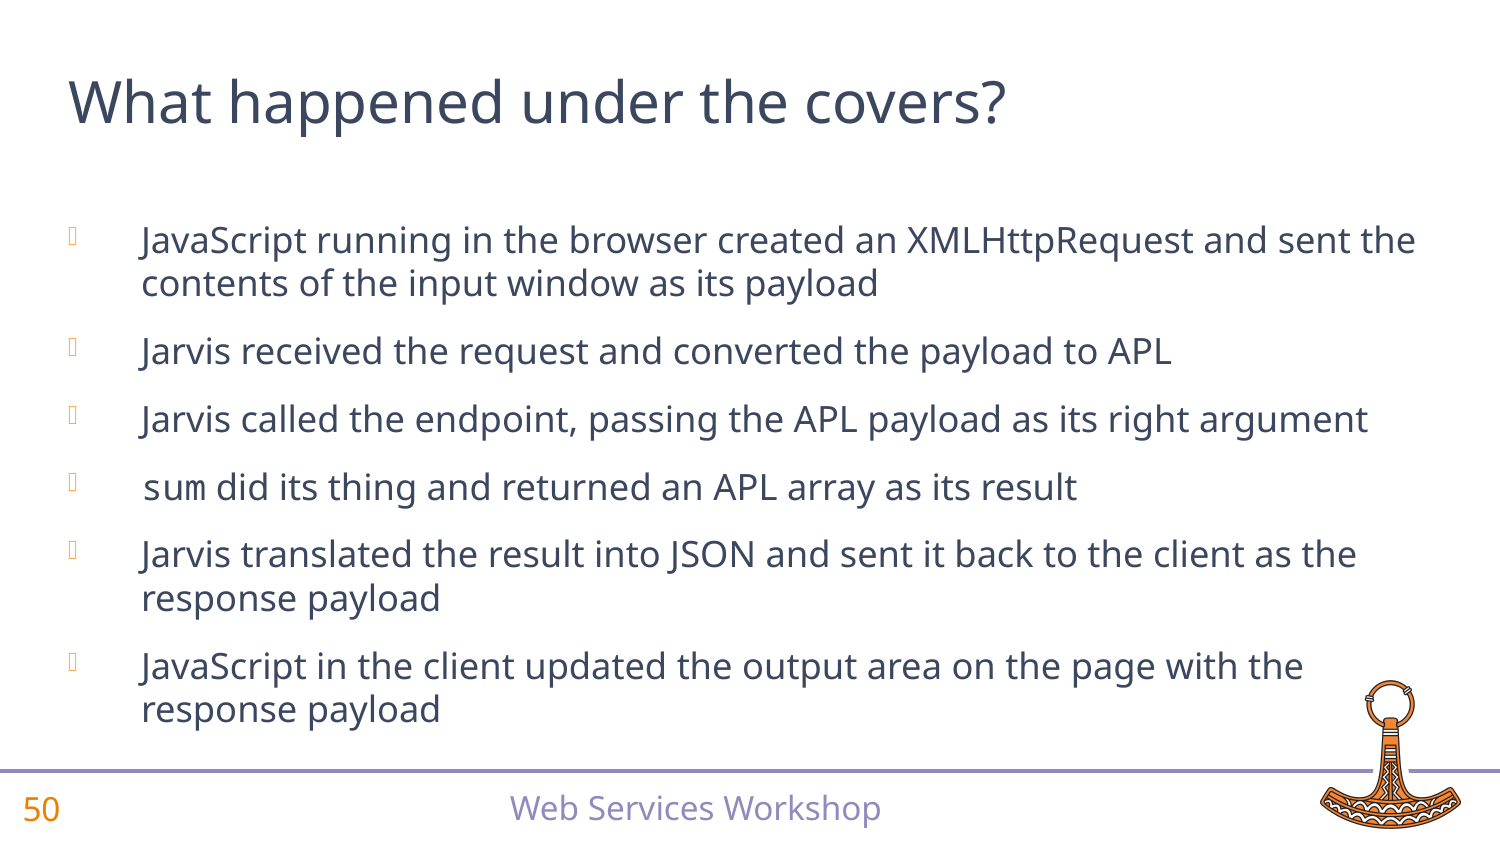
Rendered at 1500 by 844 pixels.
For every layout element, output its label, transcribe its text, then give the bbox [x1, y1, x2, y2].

picture [1320, 680, 1461, 829]
title What happened under the covers? [53, 43, 1203, 157]
list JavaScript running in the browser created an XMLHttpRequest and sent the contents of the input window as its payload Jarvis received the request and converted the payload to APL Jarvis called the endpoint, passing the APL payload as its right argument sum did its thing and returned an APL array as its result Jarvis translated the result into JSON and sent it back to the client as the response payload JavaScript in the client updated the output area on the page with the response payload [53, 209, 1444, 740]
